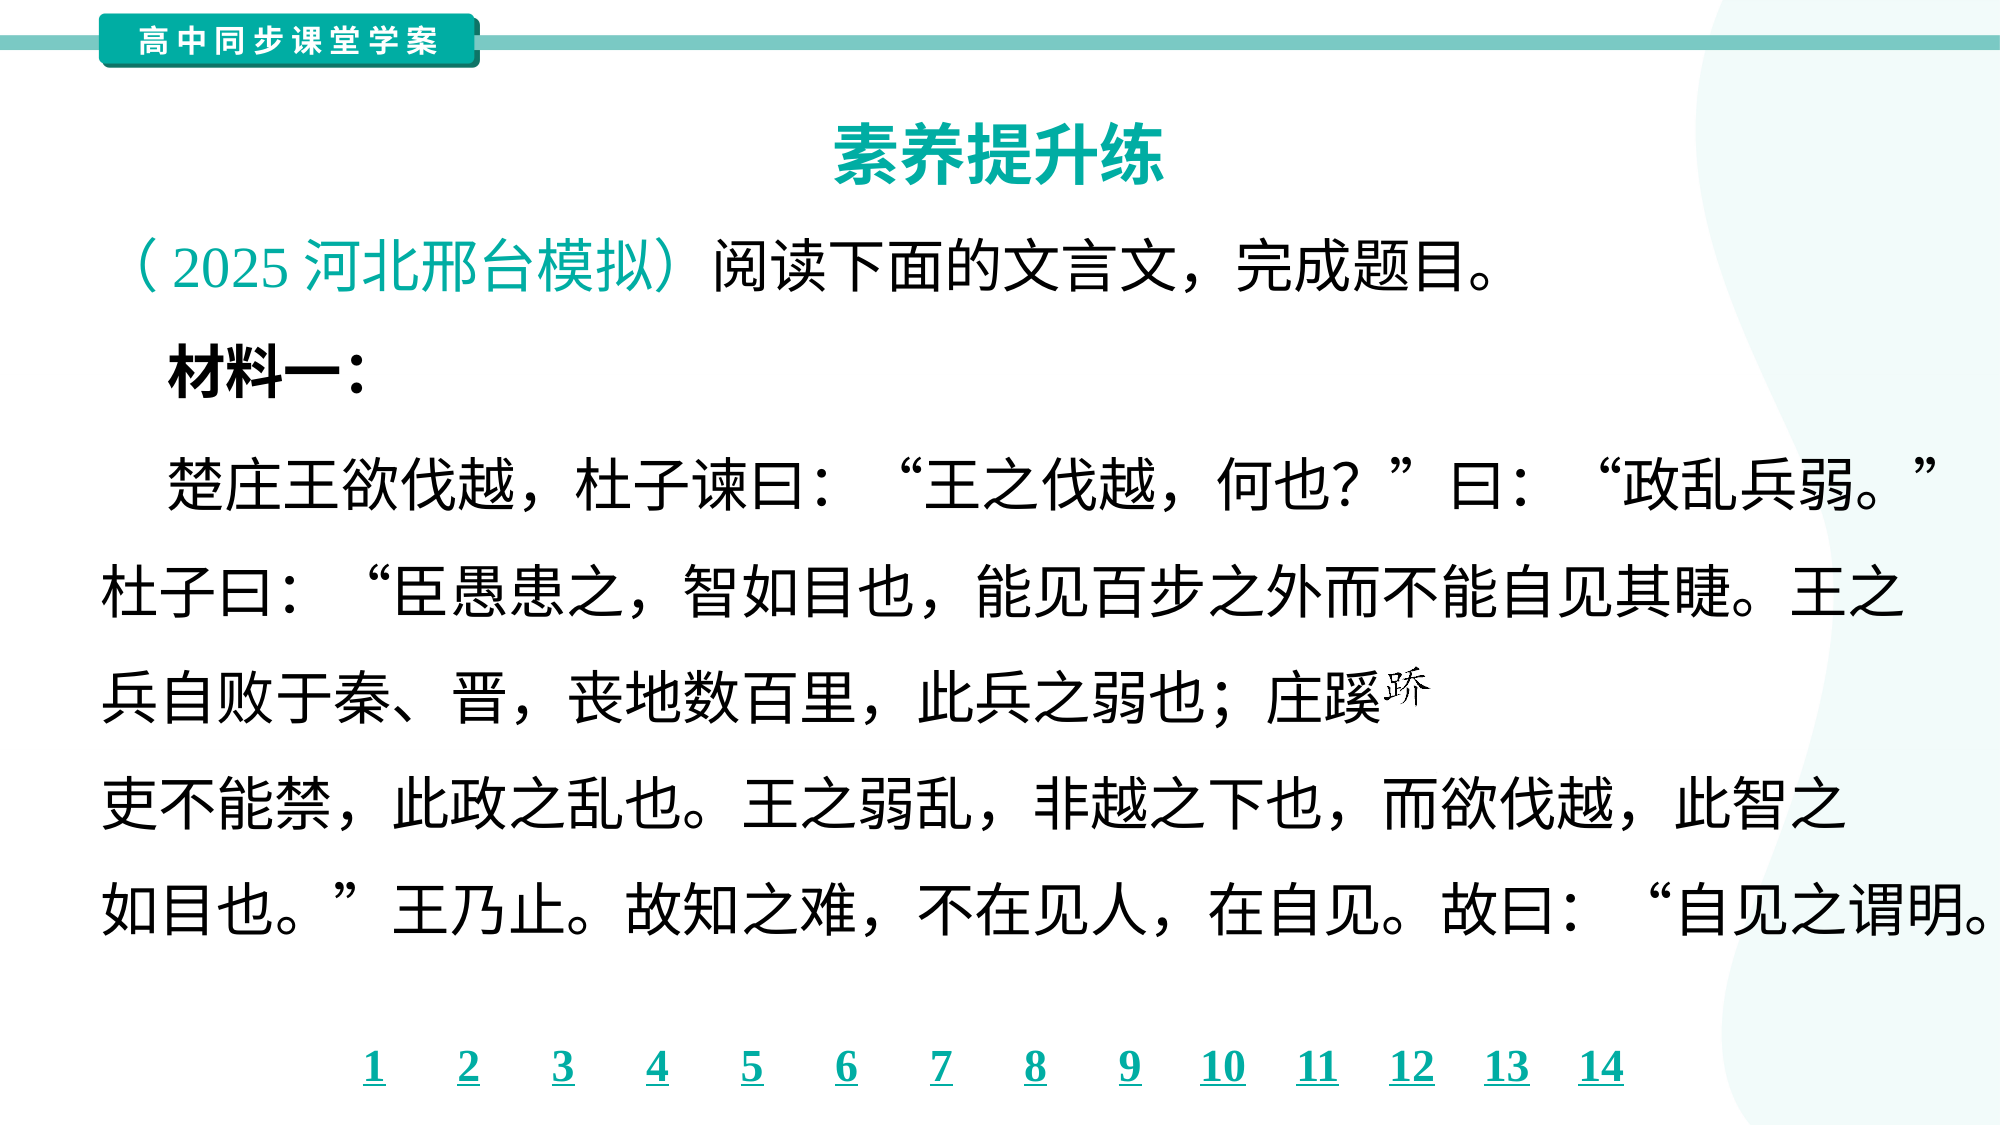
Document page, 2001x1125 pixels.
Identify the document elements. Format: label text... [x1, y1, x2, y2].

text_box （2025河北邢台模拟）阅读下面的文言文，完成题目。 材料一： [100, 192, 1899, 405]
picture [0, 0, 2000, 1125]
text_box 素养提升练 [100, 76, 1899, 192]
